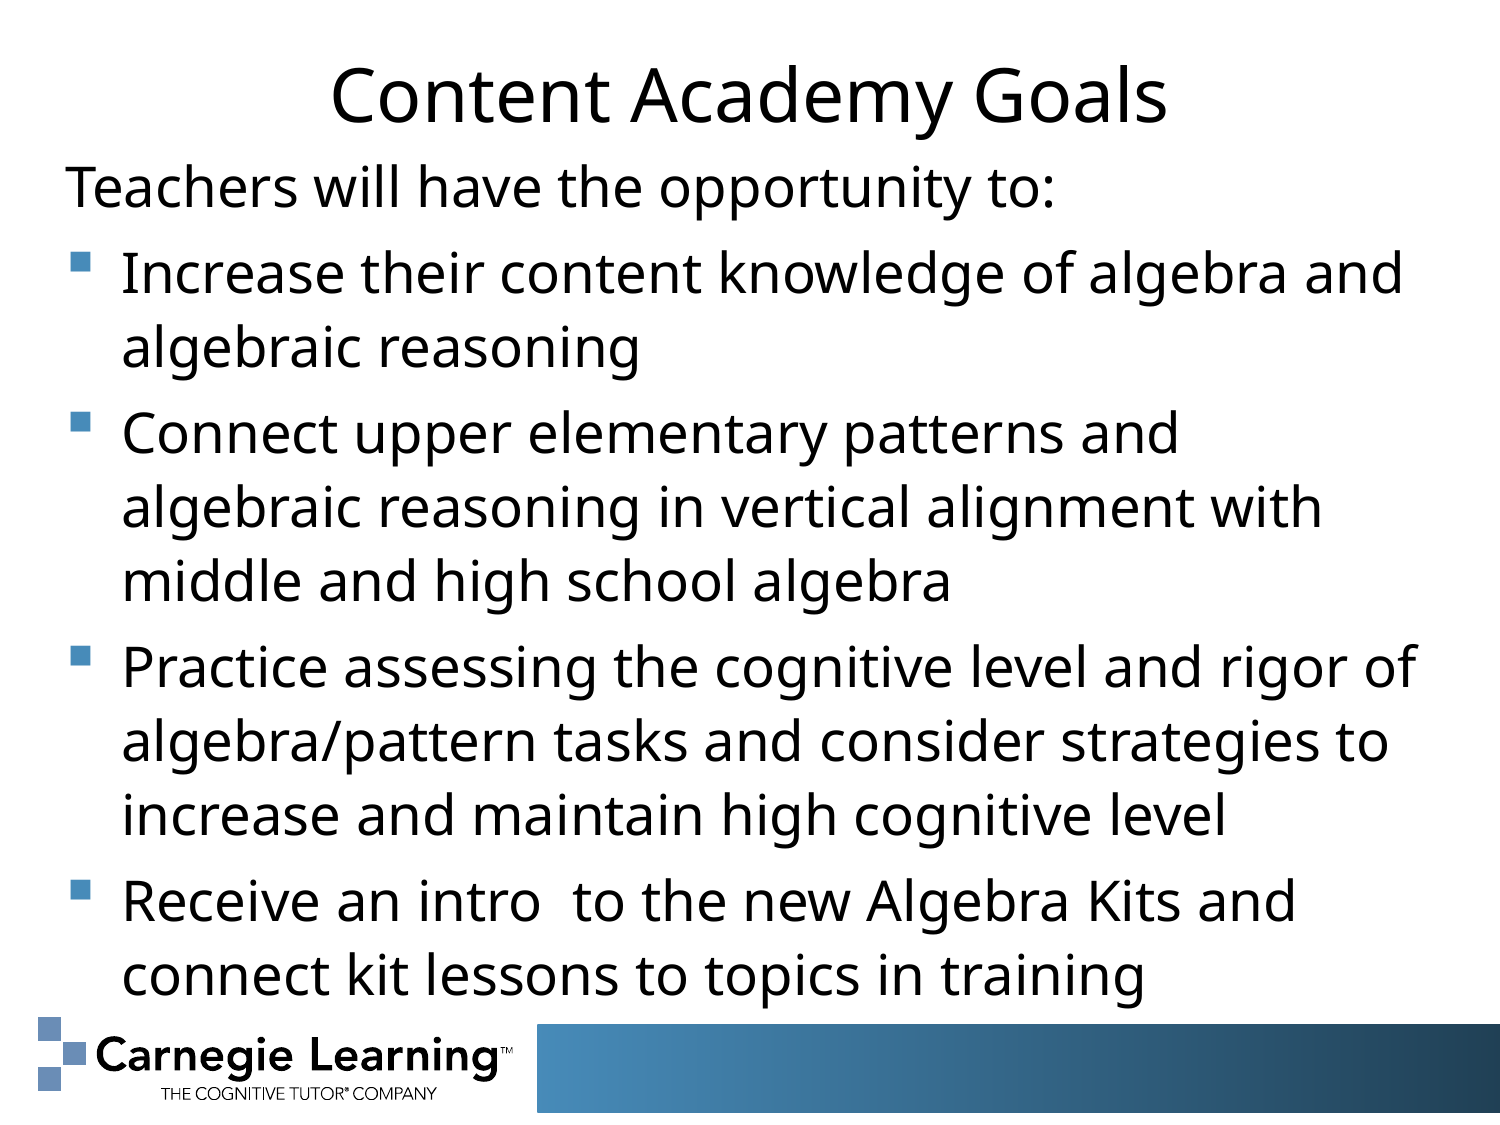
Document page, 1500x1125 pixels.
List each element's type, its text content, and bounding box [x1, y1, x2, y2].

list Teachers will have the opportunity to: Increase their content knowledge of algebra and algebraic reasoning Connect upper elementary patterns and algebraic reasoning in vertical alignment with middle and high school algebra Practice assessing the cognitive level and rigor of algebra/pattern tasks and consider strategies to increase and maintain high cognitive level Receive an intro to the new Algebra Kits and connect kit lessons to topics in training [49, 137, 1451, 901]
title Content Academy Goals [74, 22, 1426, 163]
